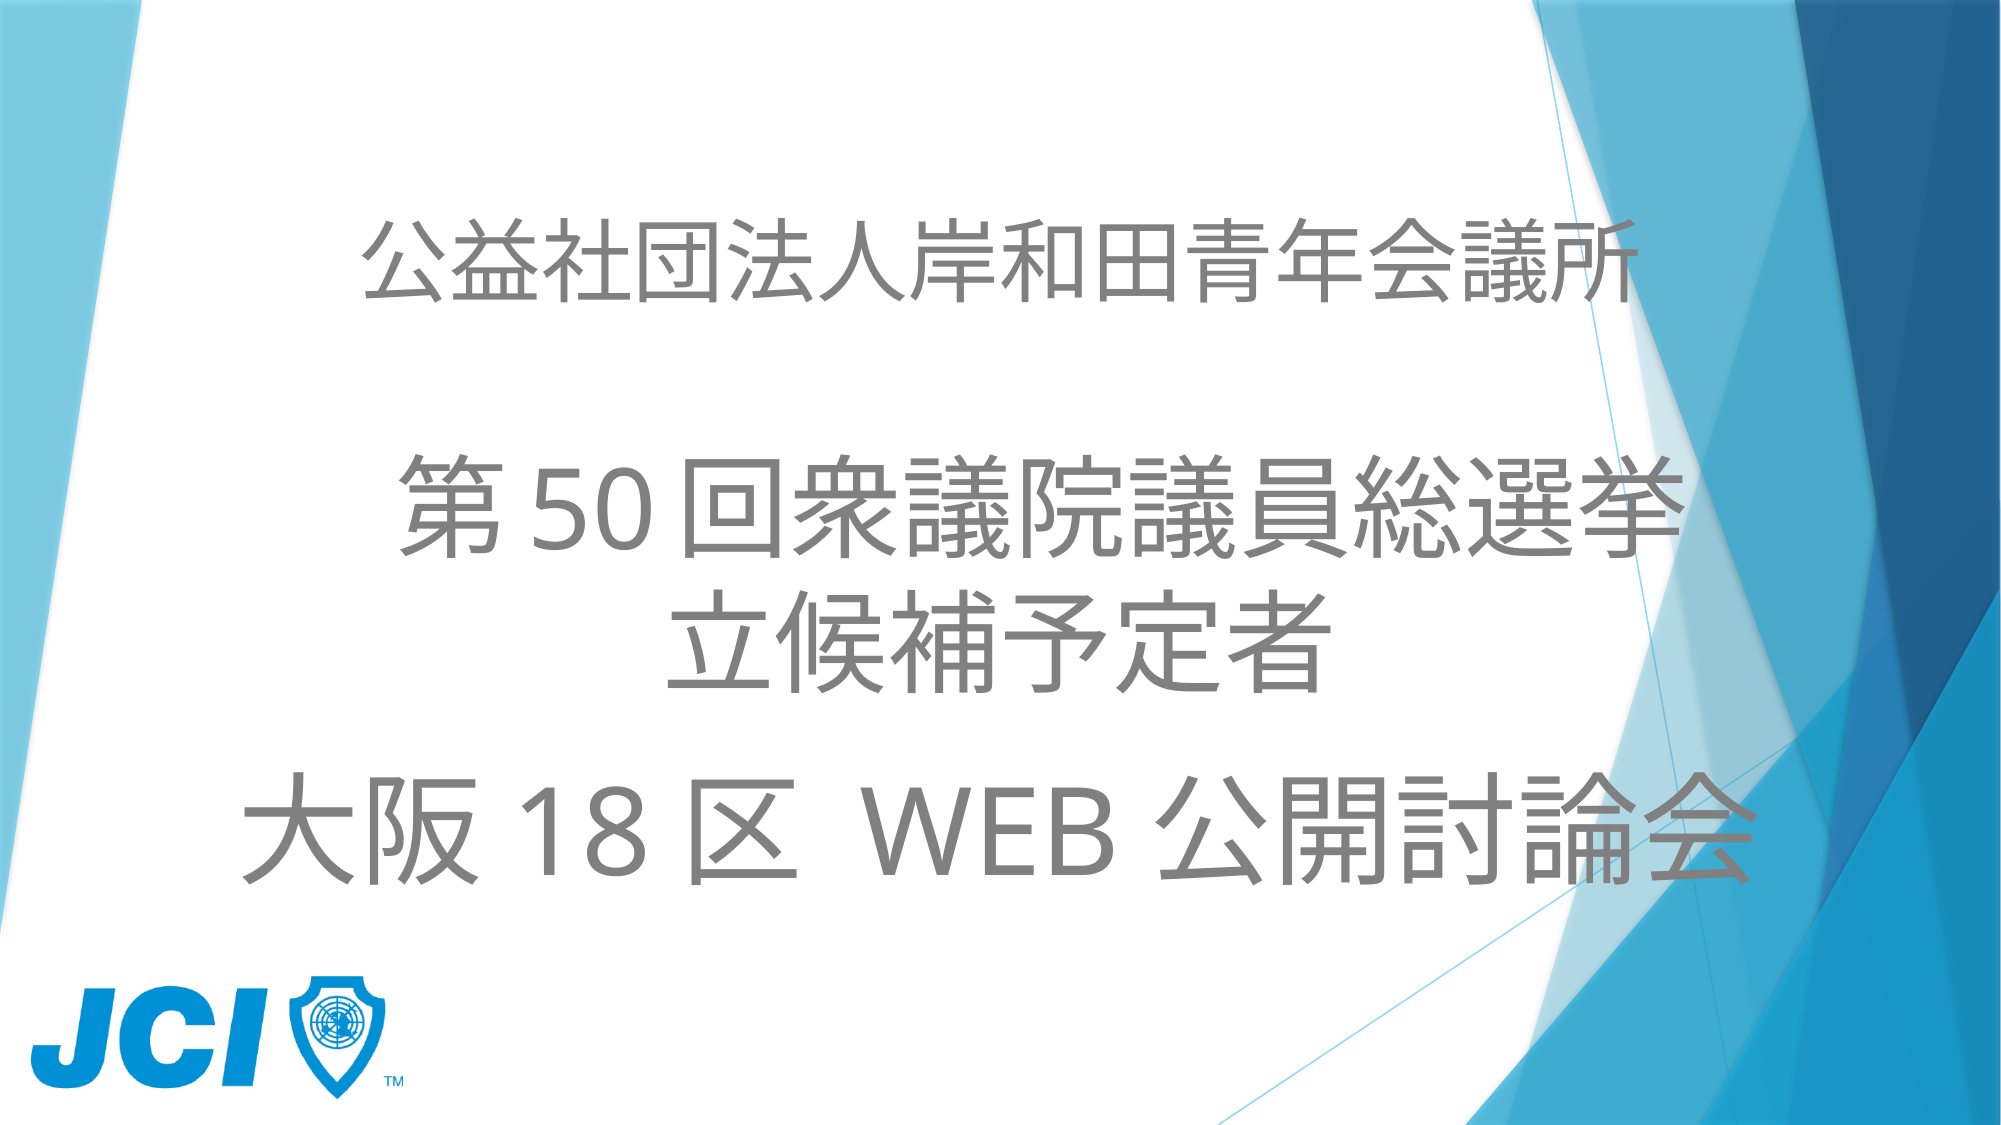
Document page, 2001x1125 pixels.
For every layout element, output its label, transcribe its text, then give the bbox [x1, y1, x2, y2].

picture [30, 976, 335, 1099]
picture [339, 976, 403, 1099]
text_box 公益社団法人岸和田青年会議所 [342, 196, 1658, 322]
picture [302, 988, 372, 1081]
subtitle 大阪18区 WEB公開討論会 [218, 745, 1782, 947]
title 第50回衆議院議員総選挙 立候補予定者 [112, 322, 1888, 715]
